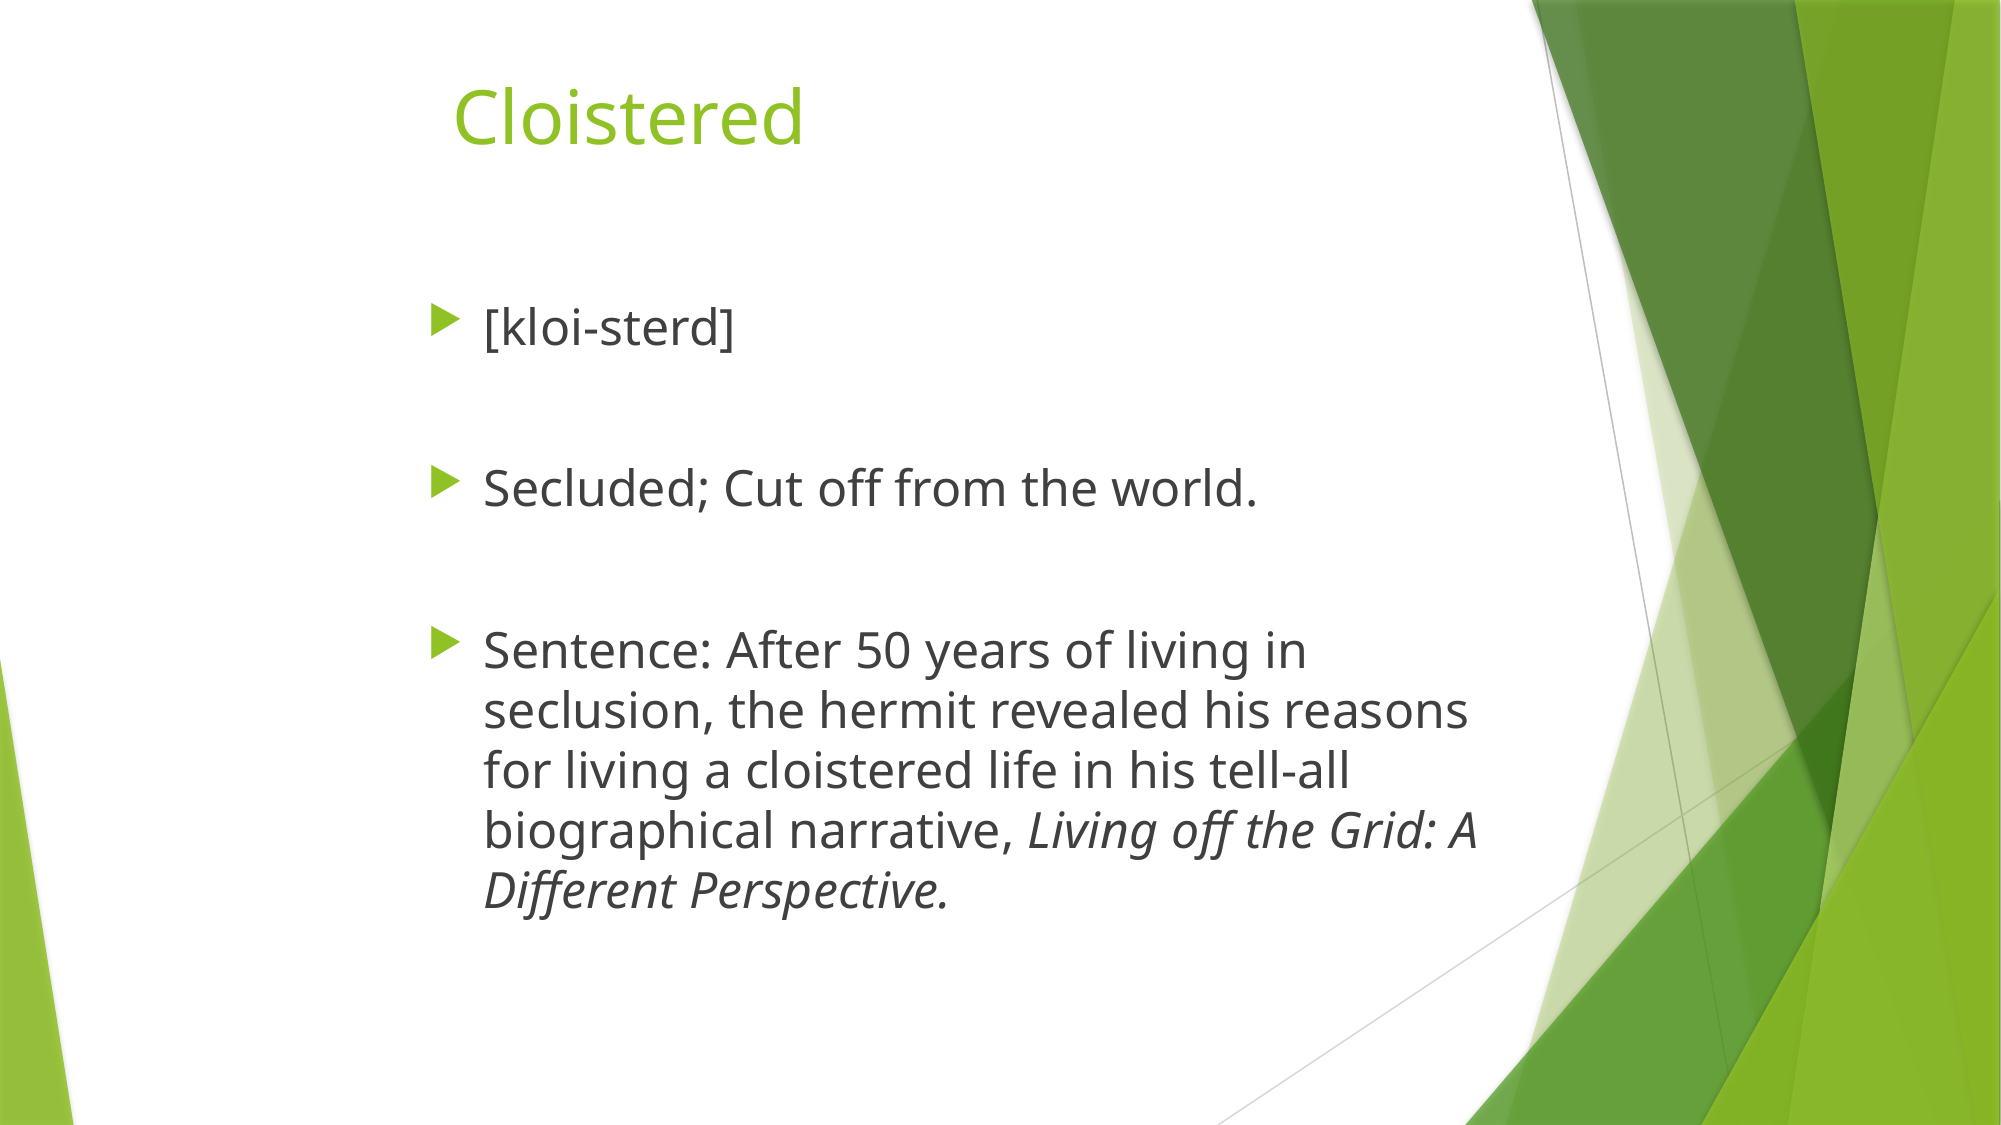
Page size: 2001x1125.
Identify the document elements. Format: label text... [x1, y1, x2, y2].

title Cloistered [437, 62, 1590, 250]
list [kloi-sterd] Secluded; Cut off from the world. Sentence: After 50 years of living in seclusion, the hermit revealed his reasons for living a cloistered life in his tell-all biographical narrative, Living off the Grid: A Different Perspective. [412, 287, 1542, 1007]
